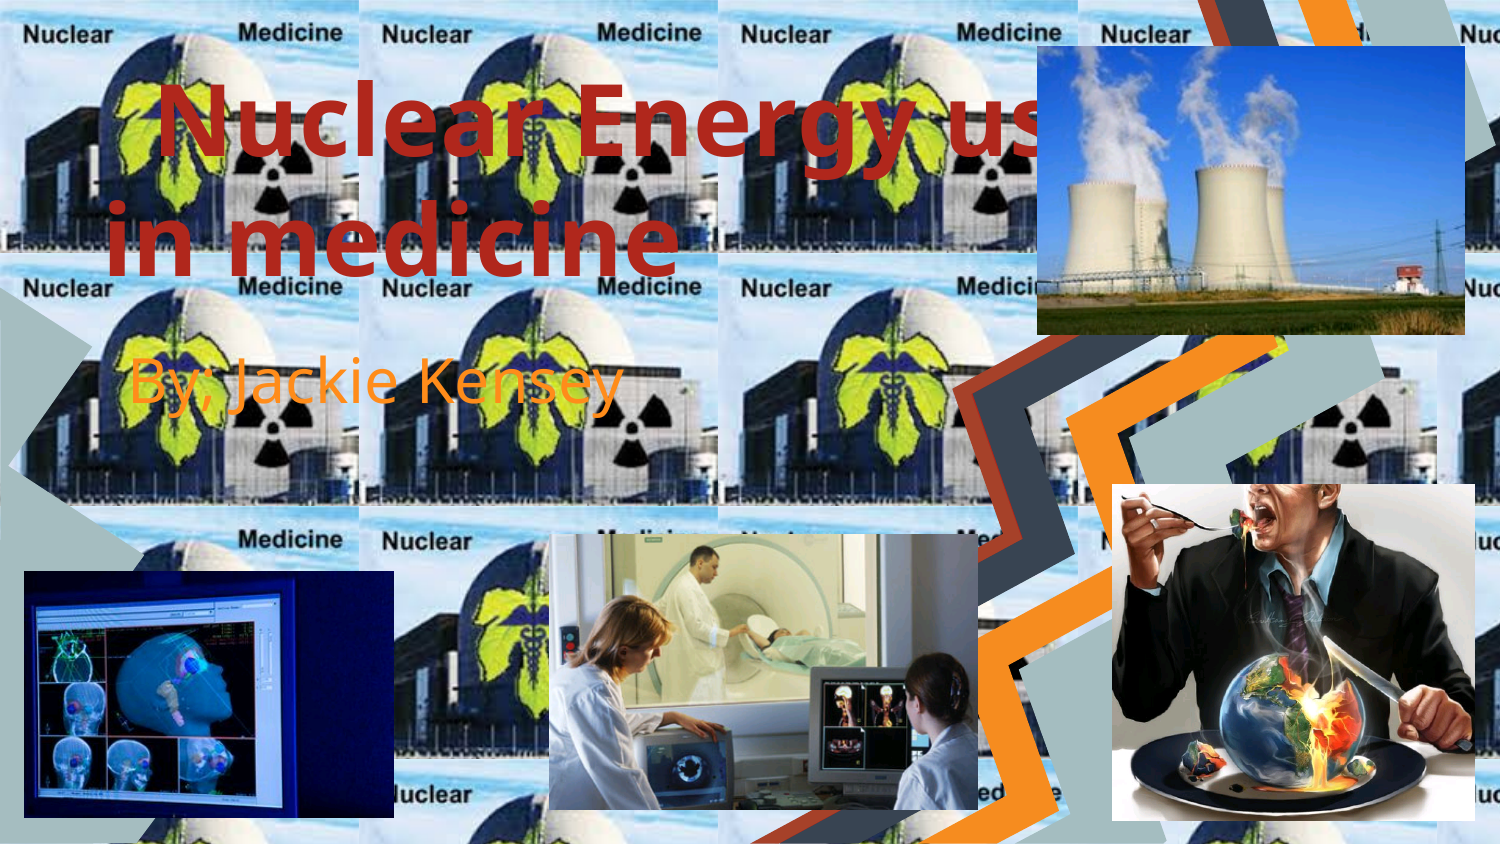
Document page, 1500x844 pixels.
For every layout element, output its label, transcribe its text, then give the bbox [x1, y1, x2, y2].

subtitle By; Jackie Kensey [112, 325, 976, 453]
title Nuclear Energy uses in medicine [87, 0, 1238, 312]
picture [0, 0, 1500, 844]
